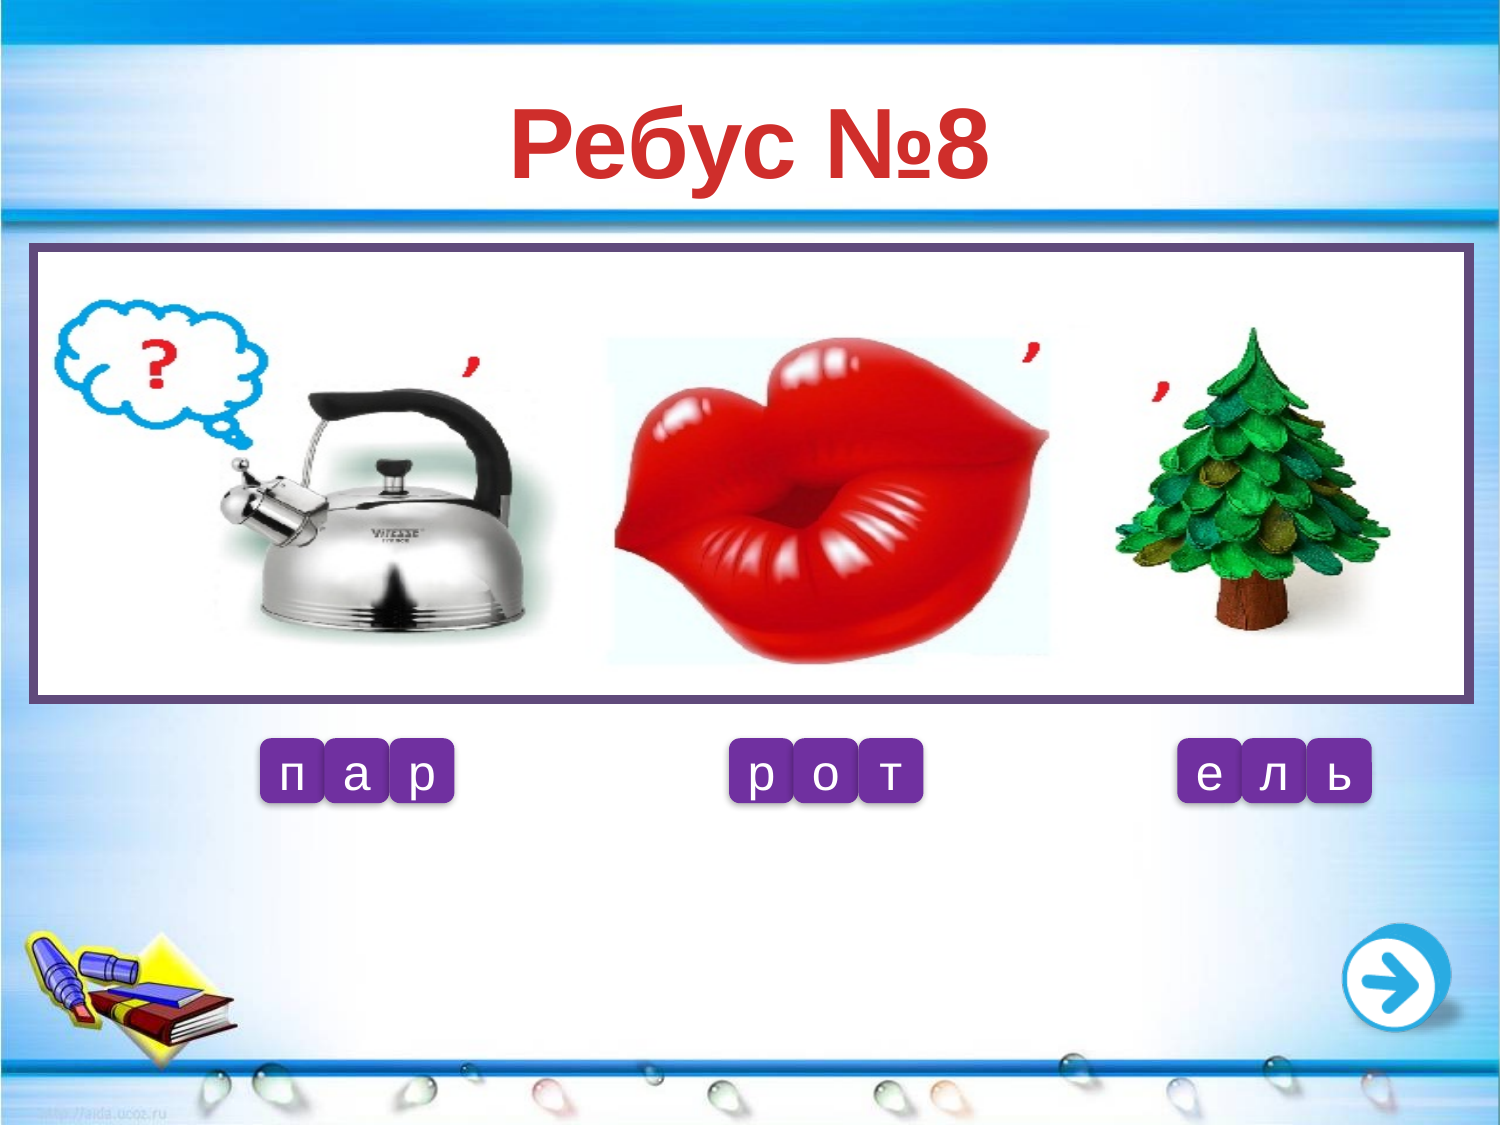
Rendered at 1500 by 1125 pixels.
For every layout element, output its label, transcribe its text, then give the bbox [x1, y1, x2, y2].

text_box е [1177, 738, 1240, 804]
text_box п [260, 738, 323, 804]
title Ребус №8 [75, 45, 1425, 233]
text_box р [729, 738, 792, 804]
text_box т [858, 738, 924, 804]
text_box ь [1306, 738, 1372, 804]
text_box р [389, 738, 455, 804]
text_box о [793, 738, 856, 804]
picture [0, 0, 1500, 1125]
text_box [0, 917, 205, 1064]
text_box л [1241, 738, 1305, 804]
text_box а [324, 738, 387, 804]
